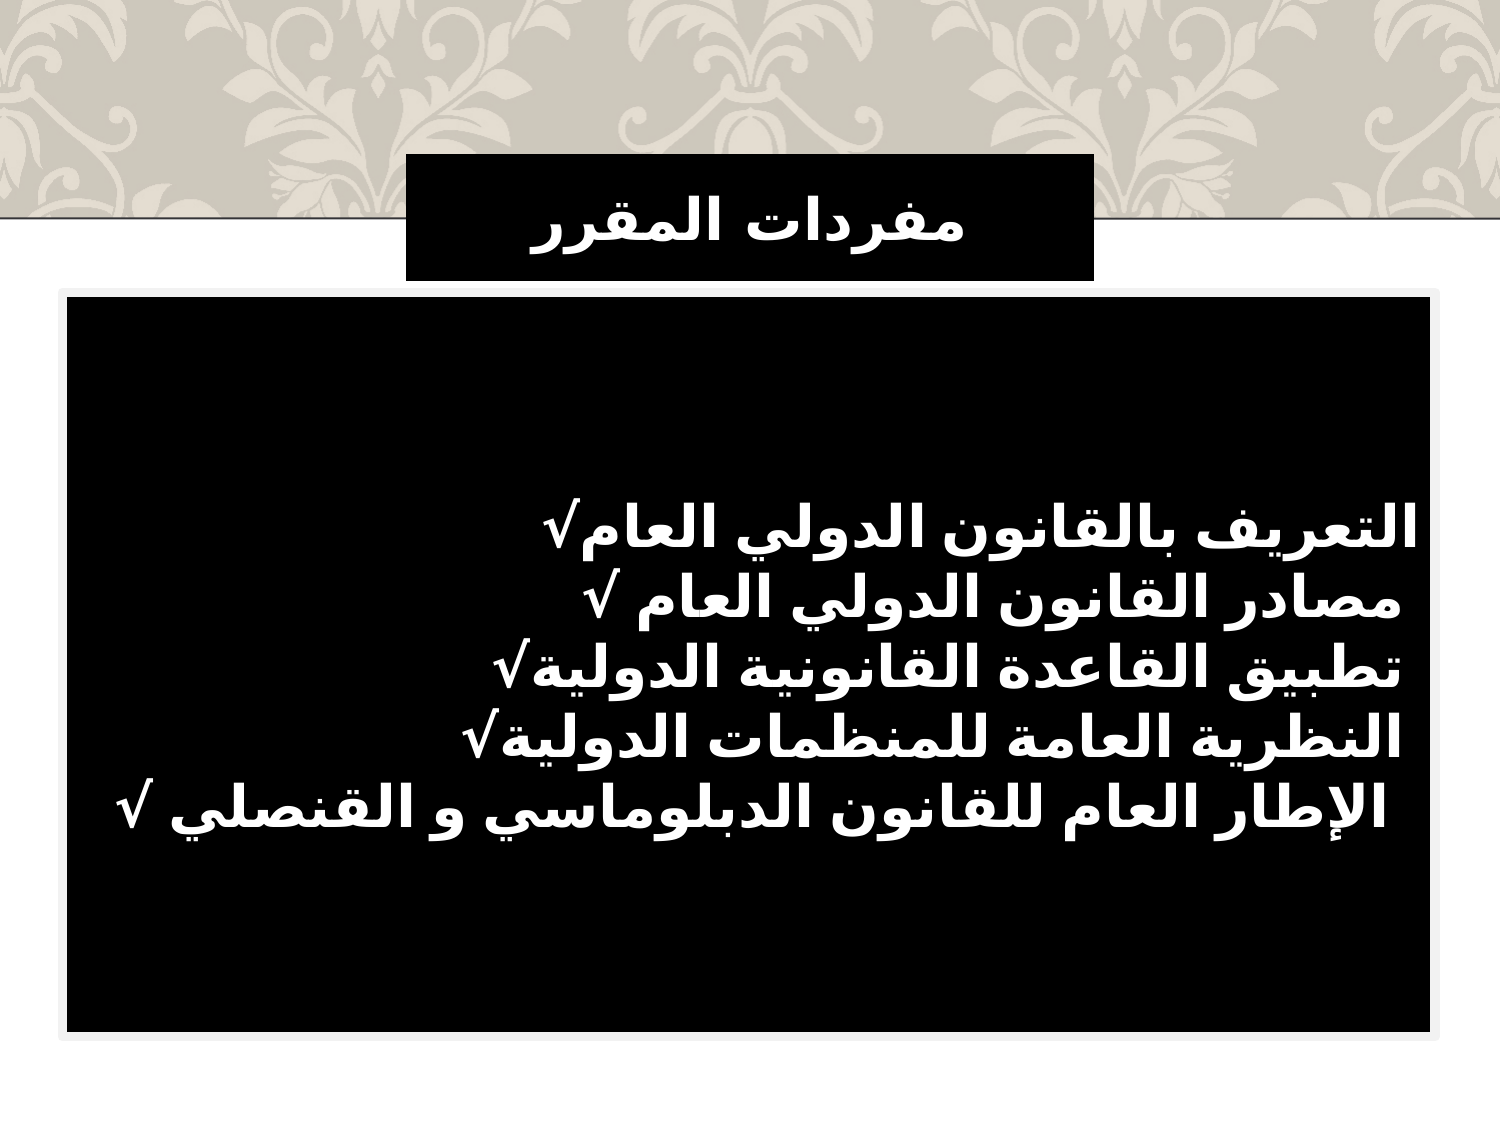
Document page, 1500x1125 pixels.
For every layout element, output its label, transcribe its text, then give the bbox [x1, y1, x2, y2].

text_box √التعريف بالقانون الدولي العام √ مصادر القانون الدولي العام √تطبيق القاعدة القانونية الدولية √النظرية العامة للمنظمات الدولية √ الإطار العام للقانون الدبلوماسي و القنصلي [61, 291, 1437, 1038]
title مفردات المقرر [406, 154, 1094, 281]
